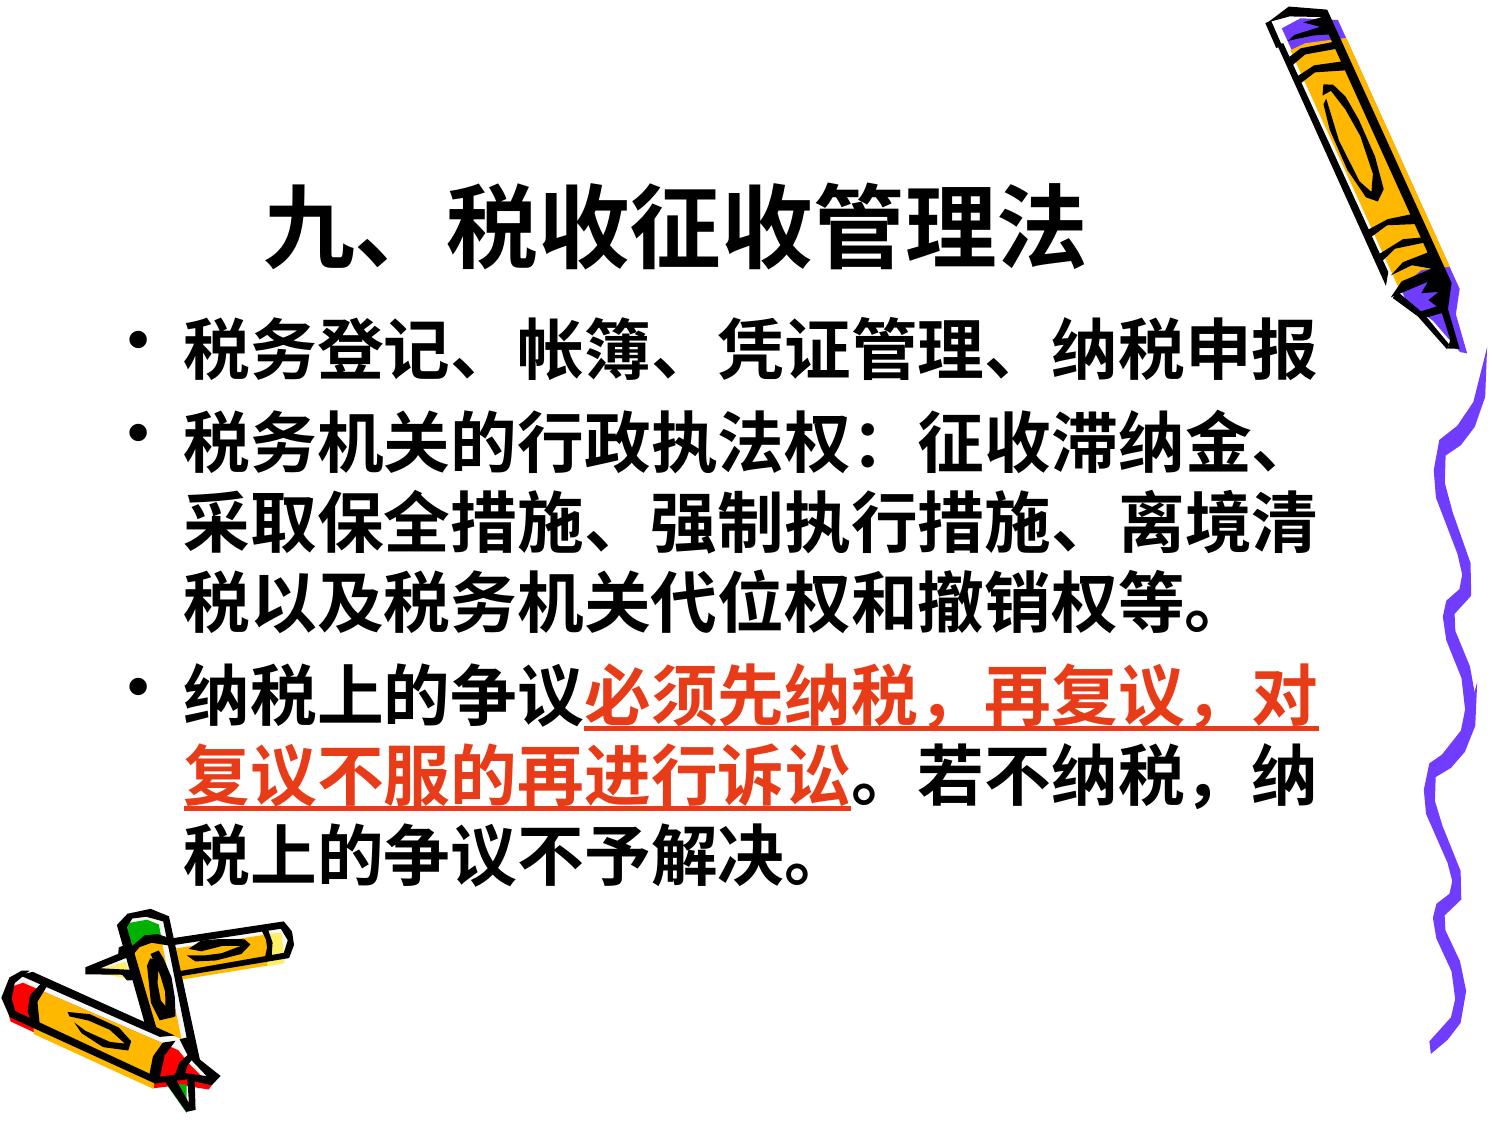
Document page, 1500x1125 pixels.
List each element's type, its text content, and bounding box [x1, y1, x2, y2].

title 九、税收征收管理法 [112, 24, 1240, 288]
list 税务登记、帐簿、凭证管理、纳税申报 税务机关的行政执法权：征收滞纳金、采取保全措施、强制执行措施、离境清税以及税务机关代位权和撤销权等。 纳税上的争议必须先纳税，再复议，对复议不服的再进行诉讼。若不纳税，纳税上的争议不予解决。 [112, 299, 1376, 977]
